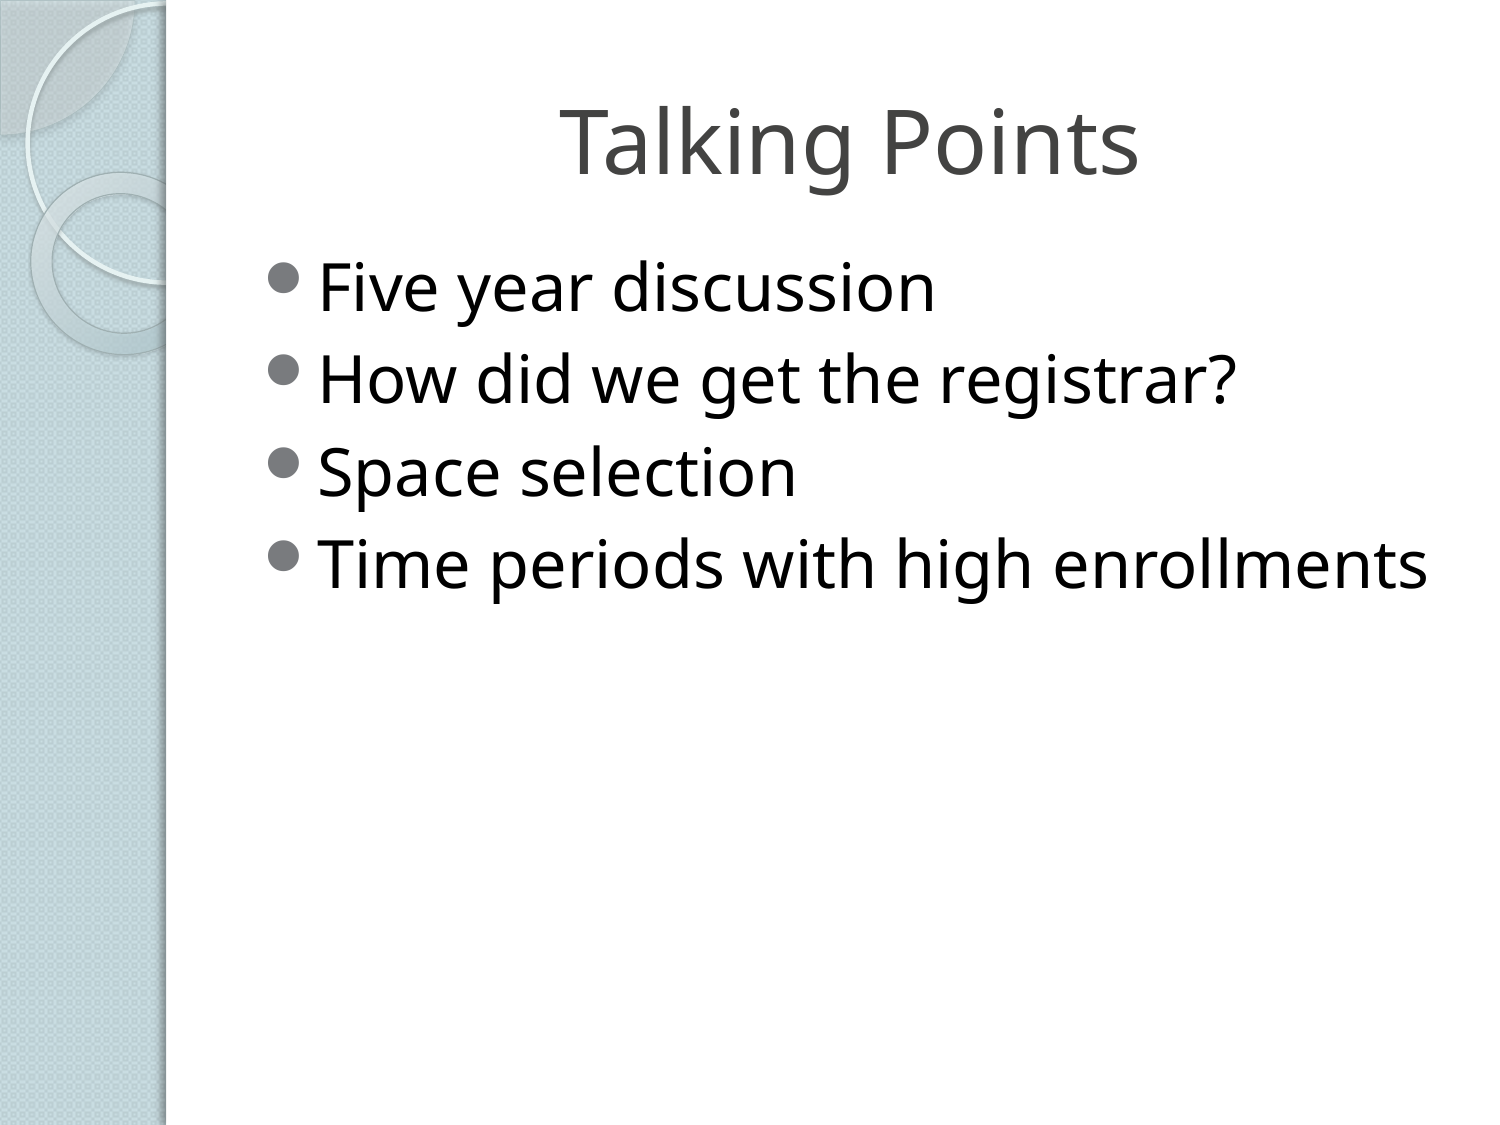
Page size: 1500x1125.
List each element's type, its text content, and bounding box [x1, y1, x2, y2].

title Talking Points [235, 45, 1466, 233]
list Five year discussion How did we get the registrar? Space selection Time periods with high enrollments [235, 237, 1466, 1025]
